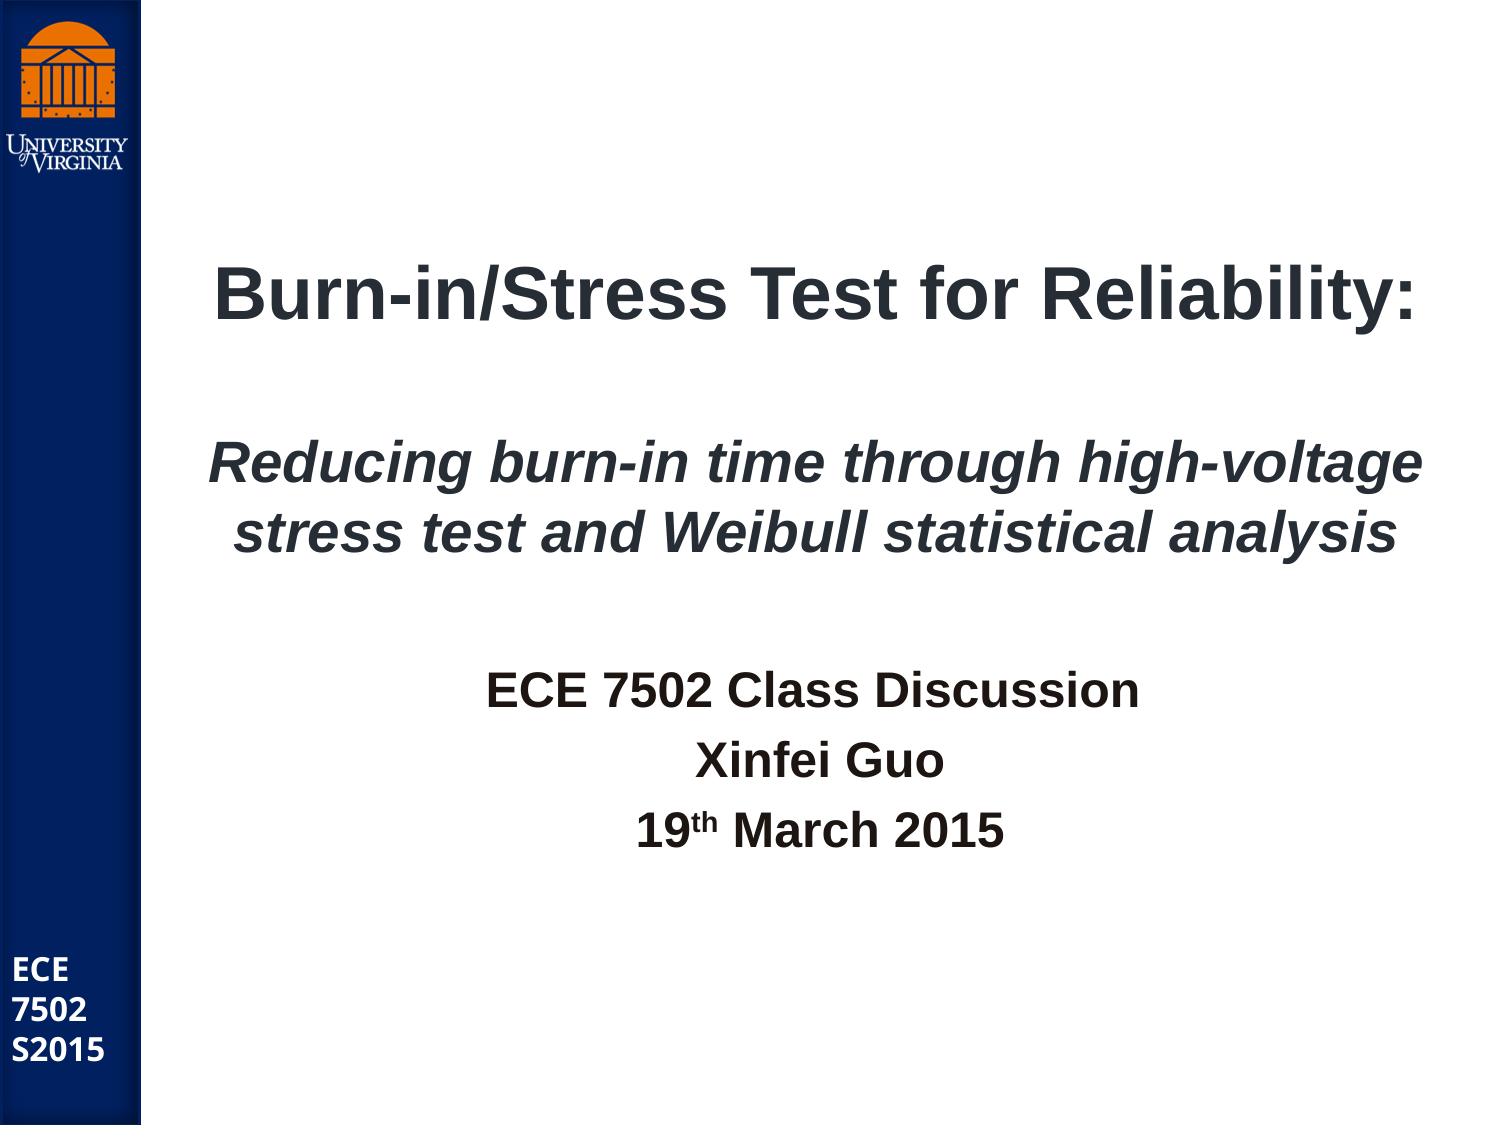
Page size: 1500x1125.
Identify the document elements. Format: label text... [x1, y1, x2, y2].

title Burn-in/Stress Test for Reliability: Reducing burn-in time through high-voltage stress test and Weibull statistical analysis [140, 175, 1493, 572]
picture [0, 0, 141, 1125]
subtitle ECE 7502 Class Discussion Xinfei Guo 19th March 2015 [140, 650, 1500, 1050]
